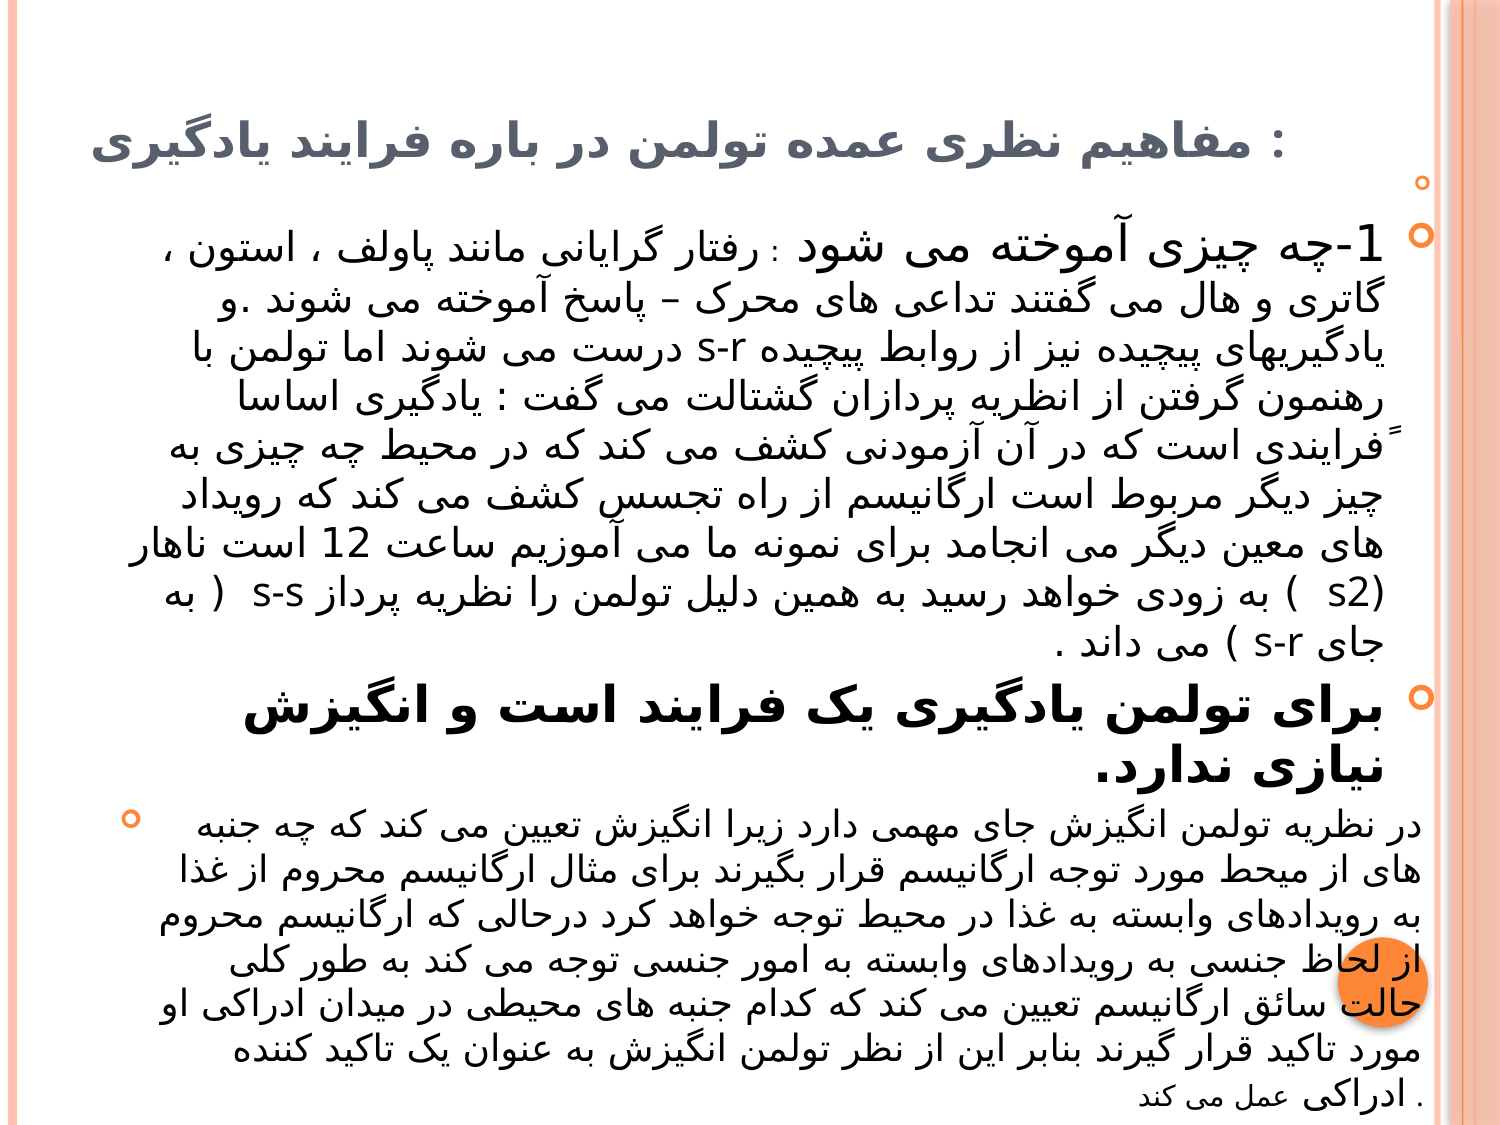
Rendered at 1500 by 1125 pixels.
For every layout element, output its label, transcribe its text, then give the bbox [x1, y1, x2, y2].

list 1-چه چیزی آموخته می شود : رفتار گرایانی مانند پاولف ، استون ، گاتری و هال می گفتند تداعی های محرک – پاسخ آموخته می شوند .و یادگیریهای پیچیده نیز از روابط پیچیده s-r درست می شوند اما تولمن با رهنمون گرفتن از انظریه پردازان گشتالت می گفت : یادگیری اساسا ًفرایندی است که در آن آزمودنی کشف می کند که در محیط چه چیزی به چیز دیگر مربوط است ارگانیسم از راه تجسس کشف می کند که رویداد های معین دیگر می انجامد برای نمونه ما می آموزیم ساعت 12 است ناهار (s2 ) به زودی خواهد رسید به همین دلیل تولمن را نظریه پرداز s-s ( به جای s-r ) می داند . برای تولمن یادگیری یک فرایند است و انگیزش نیازی ندارد. در نظریه تولمن انگیزش جای مهمی دارد زیرا انگیزش تعیین می کند که چه جنبه های از میحط مورد توجه ارگانیسم قرار بگیرند برای مثال ارگانیسم محروم از غذا به رویدادهای وابسته به غذا در محیط توجه خواهد کرد درحالی که ارگانیسم محروم از لحاظ جنسی به رویدادهای وابسته به امور جنسی توجه می کند به طور کلی حالت سائق ارگانیسم تعیین می کند که کدام جنبه های محیطی در میدان ادراکی او مورد تاکید قرار گیرند بنابر این از نظر تولمن انگیزش به عنوان یک تاکید کننده ادراکی عمل می کند . [88, 160, 1439, 1125]
title مفاهیم نظری عمده تولمن در باره فرایند یادگیری : [75, 45, 1300, 233]
